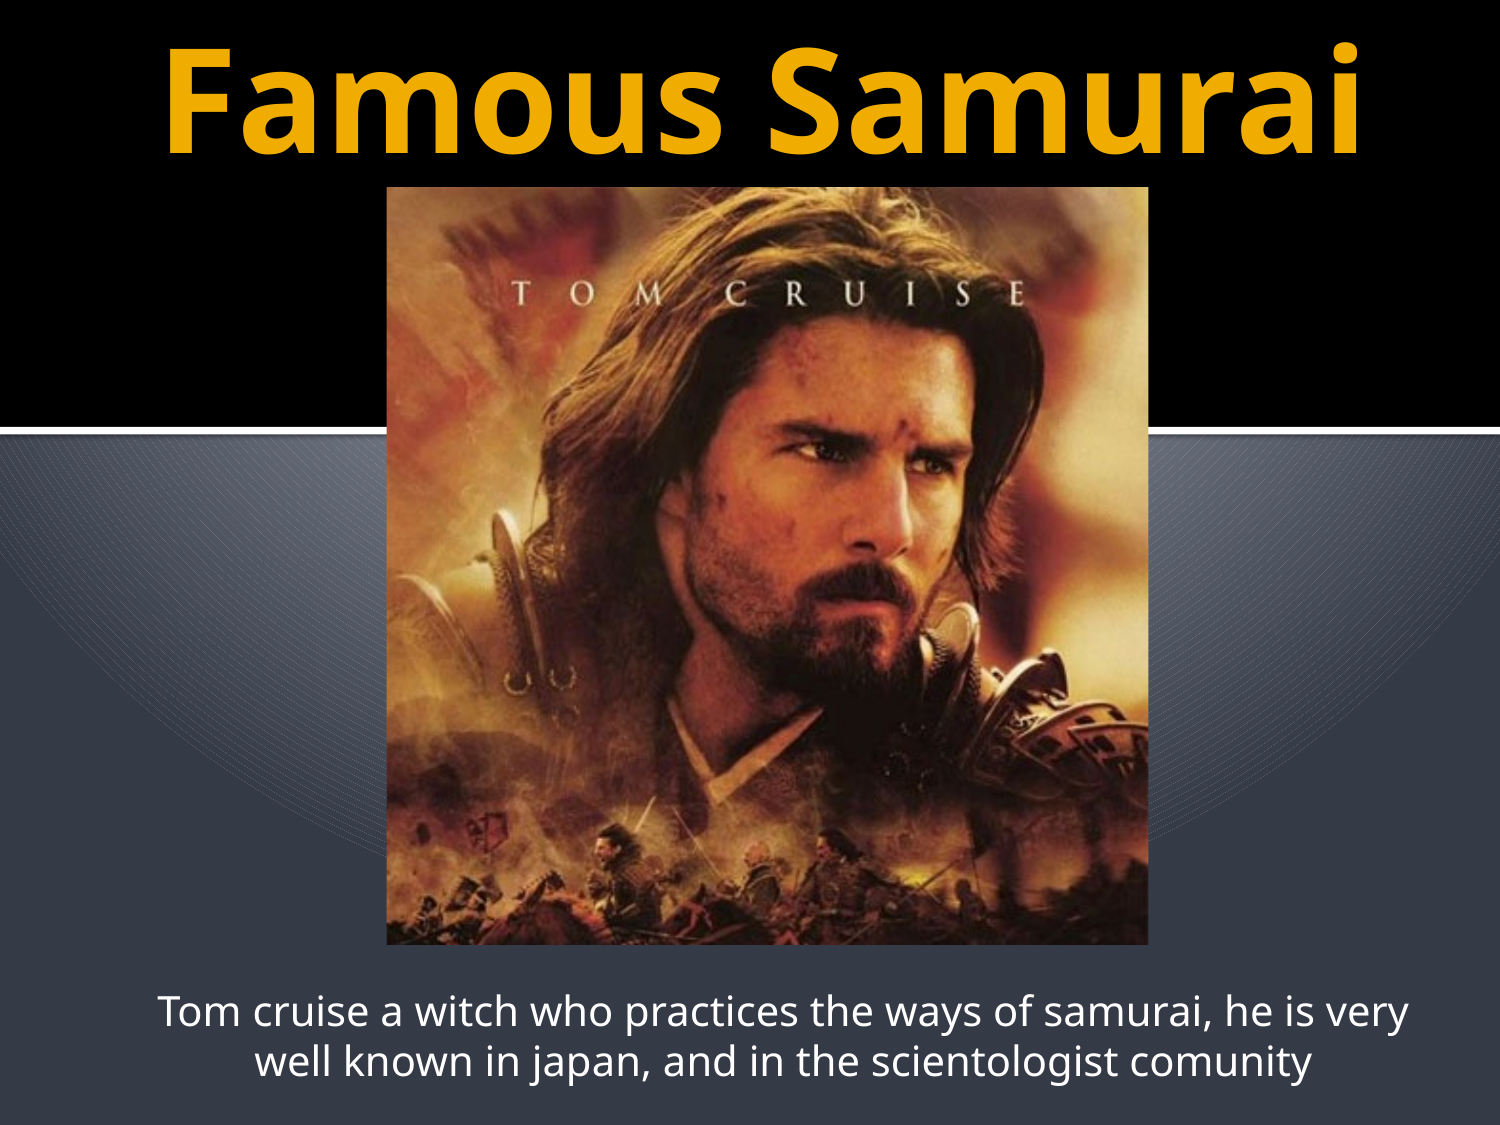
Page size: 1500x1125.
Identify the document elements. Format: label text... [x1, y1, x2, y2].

title Famous Samurai [105, 11, 1420, 183]
picture [386, 187, 1149, 945]
list Tom cruise a witch who practices the ways of samurai, he is very well known in japan, and in the scientologist comunity [117, 984, 1434, 1097]
